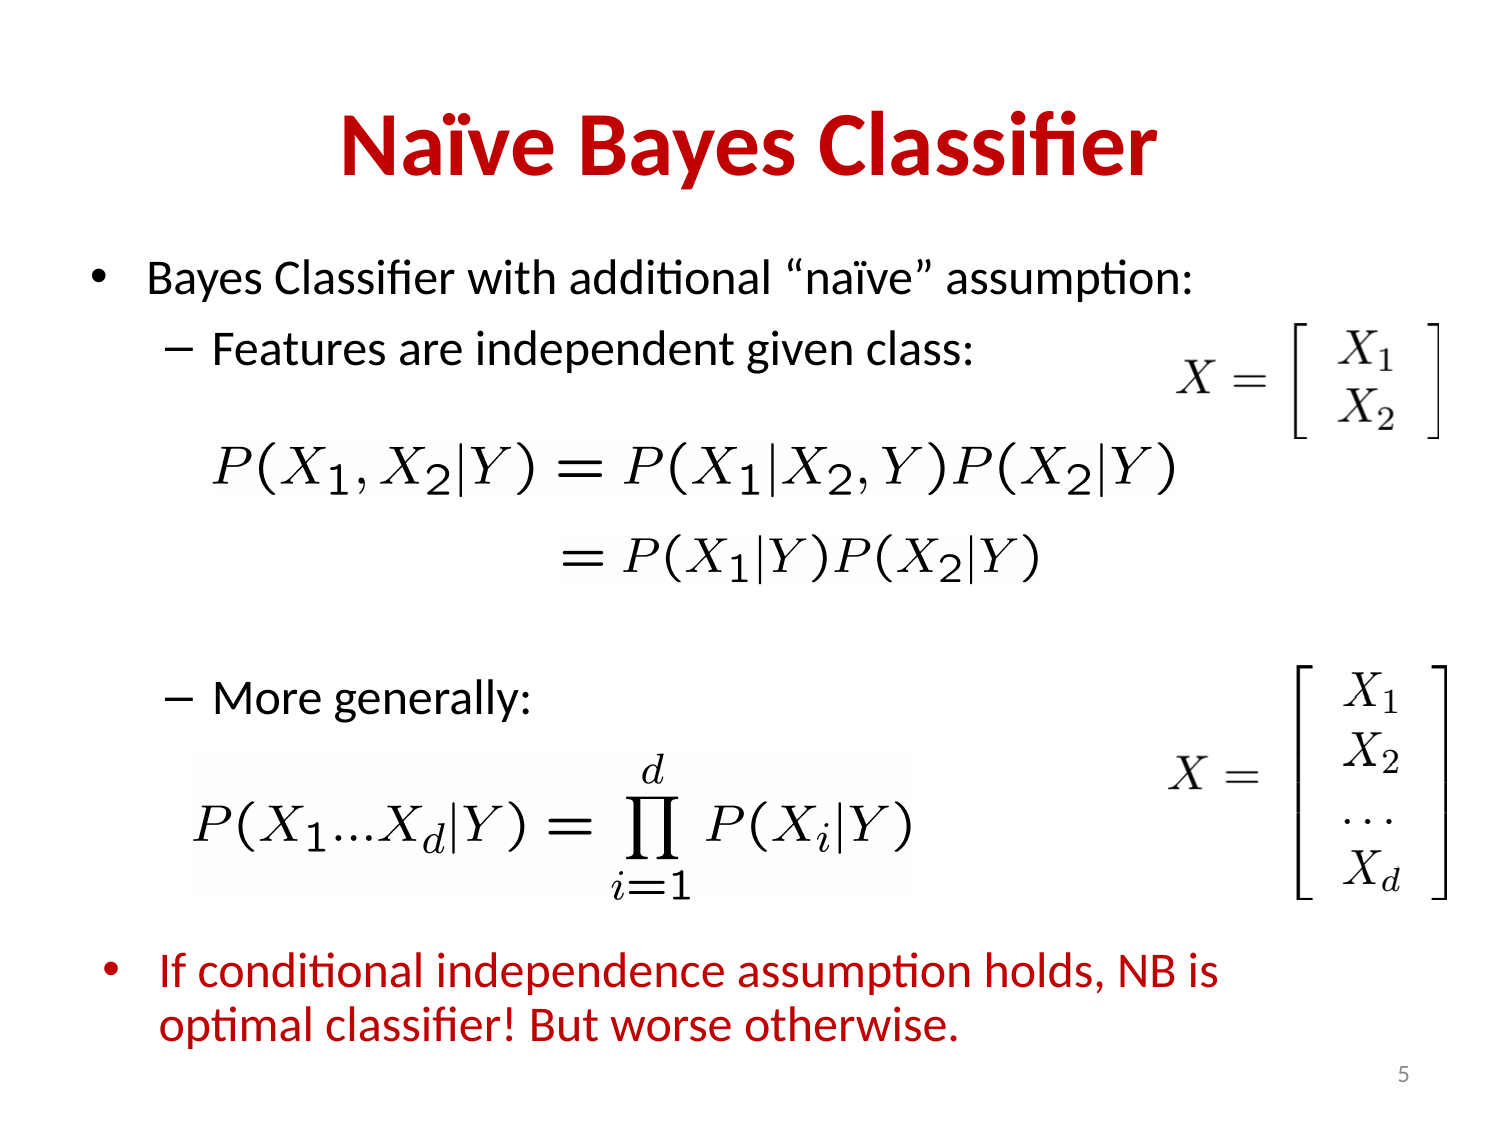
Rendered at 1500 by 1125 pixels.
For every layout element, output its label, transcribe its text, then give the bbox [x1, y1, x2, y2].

picture [212, 442, 1176, 499]
text_box Bayes Classifier with additional “naïve” assumption: Features are independent given class: More generally: [74, 237, 1425, 1100]
picture [1167, 718, 1273, 835]
picture [1282, 664, 1448, 901]
picture [562, 534, 1038, 586]
title Naïve Bayes Classifier [75, 45, 1425, 233]
picture [193, 752, 911, 901]
text_box If conditional independence assumption holds, NB is optimal classifier! But worse otherwise. [87, 937, 1338, 1060]
picture [1174, 322, 1440, 440]
